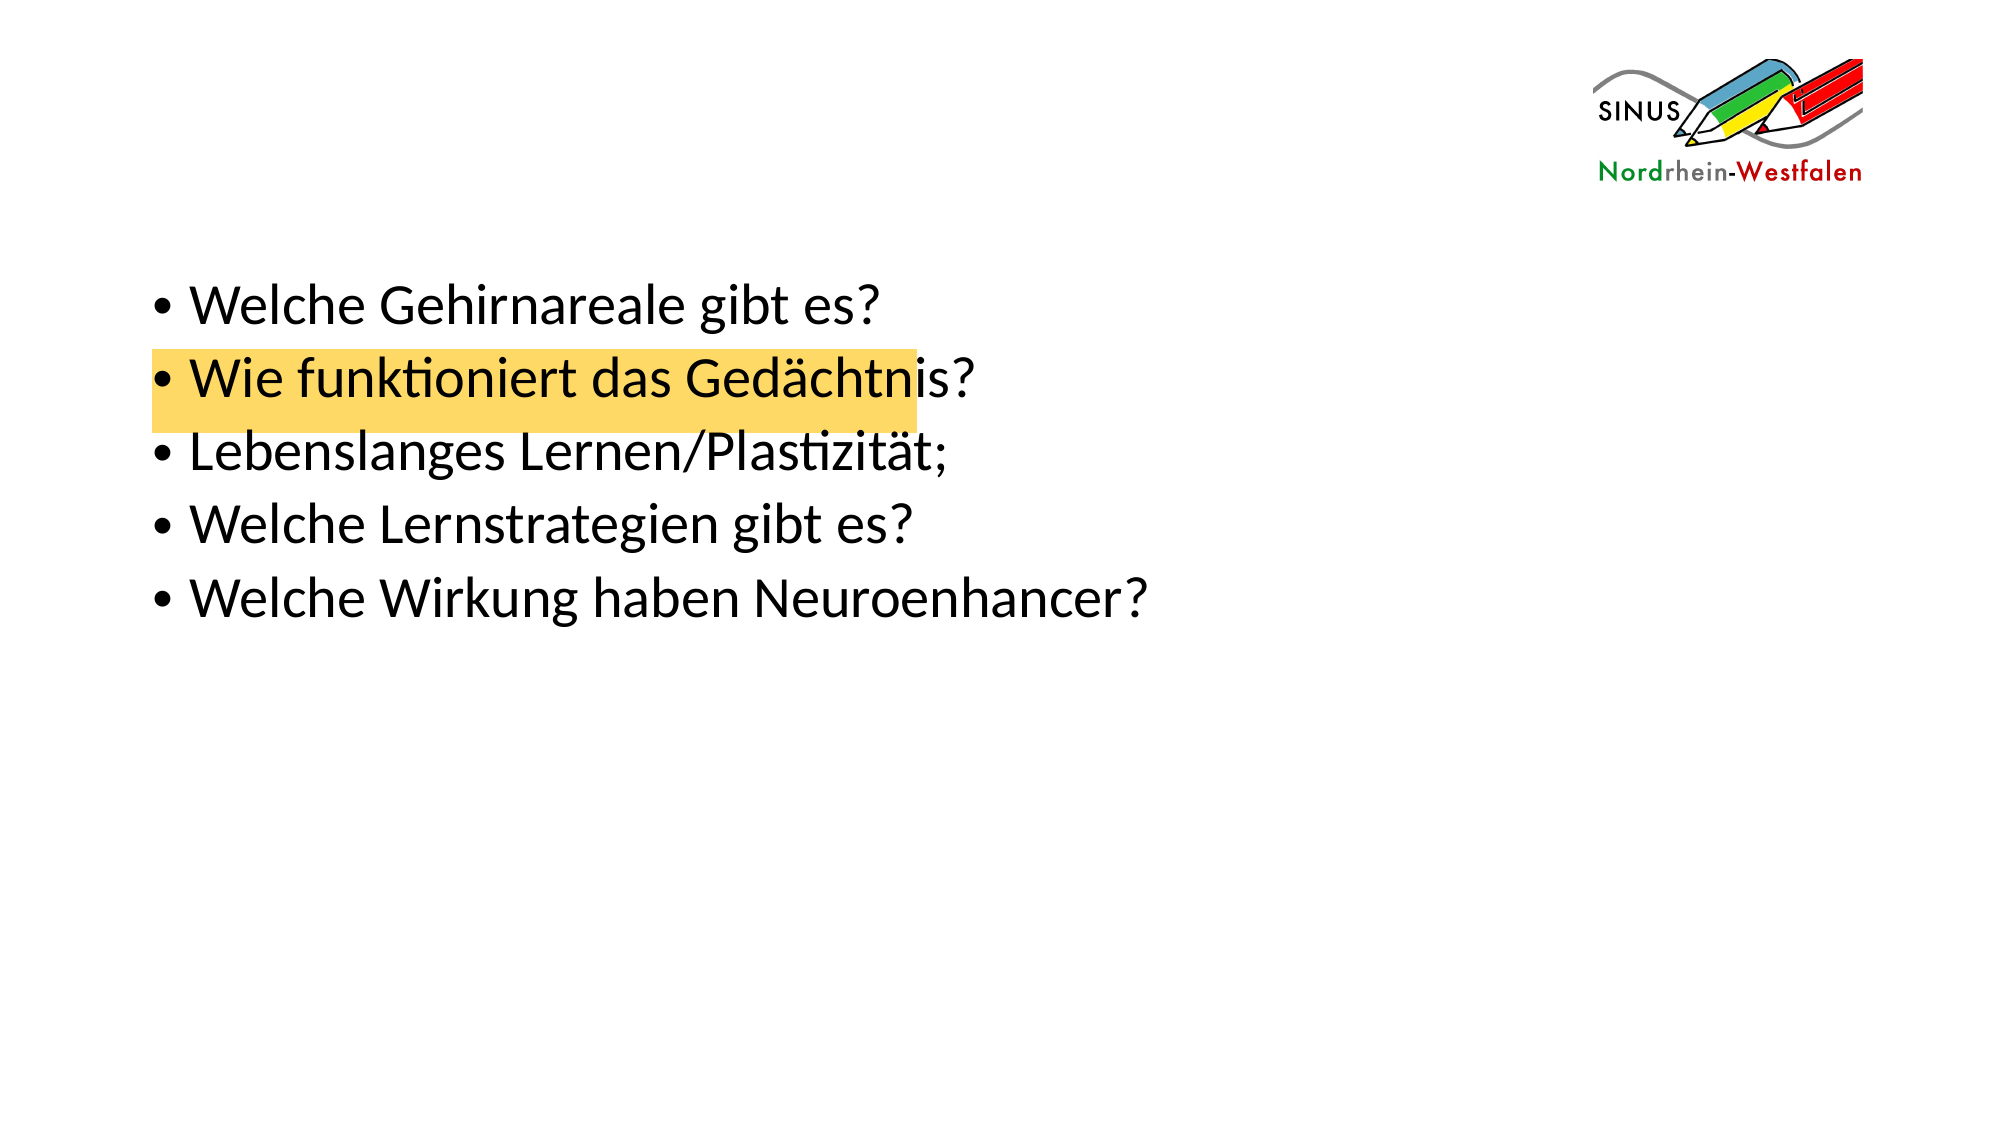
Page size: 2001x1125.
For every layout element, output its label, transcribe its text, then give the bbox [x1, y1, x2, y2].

text_box Welche Gehirnareale gibt es? Wie funktioniert das Gedächtnis? Lebenslanges Lernen/Plastizität; Welche Lernstrategien gibt es? Welche Wirkung haben Neuroenhancer? [137, 274, 1863, 989]
picture [1593, 59, 1863, 188]
